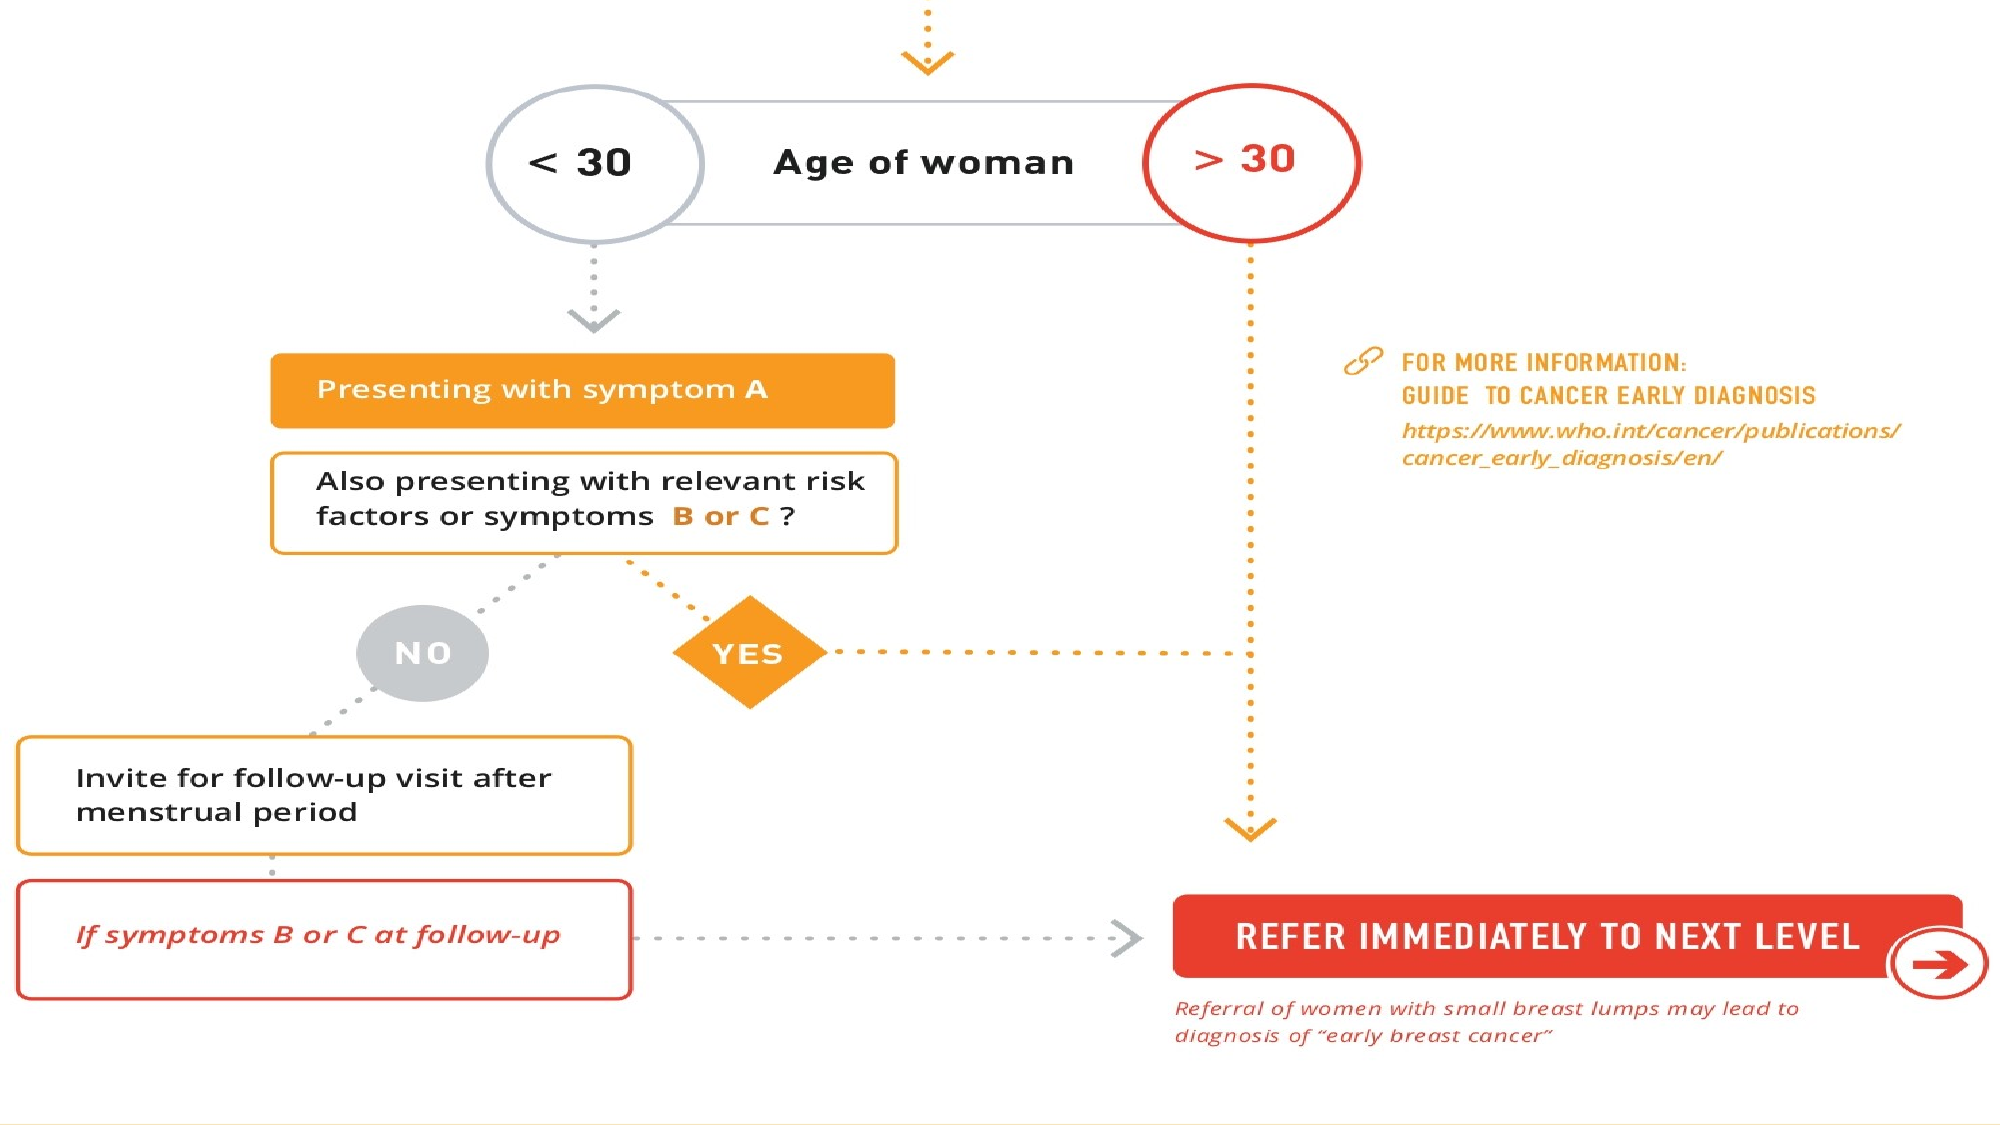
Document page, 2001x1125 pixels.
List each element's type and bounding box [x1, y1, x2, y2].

list [0, 0, 2000, 1125]
